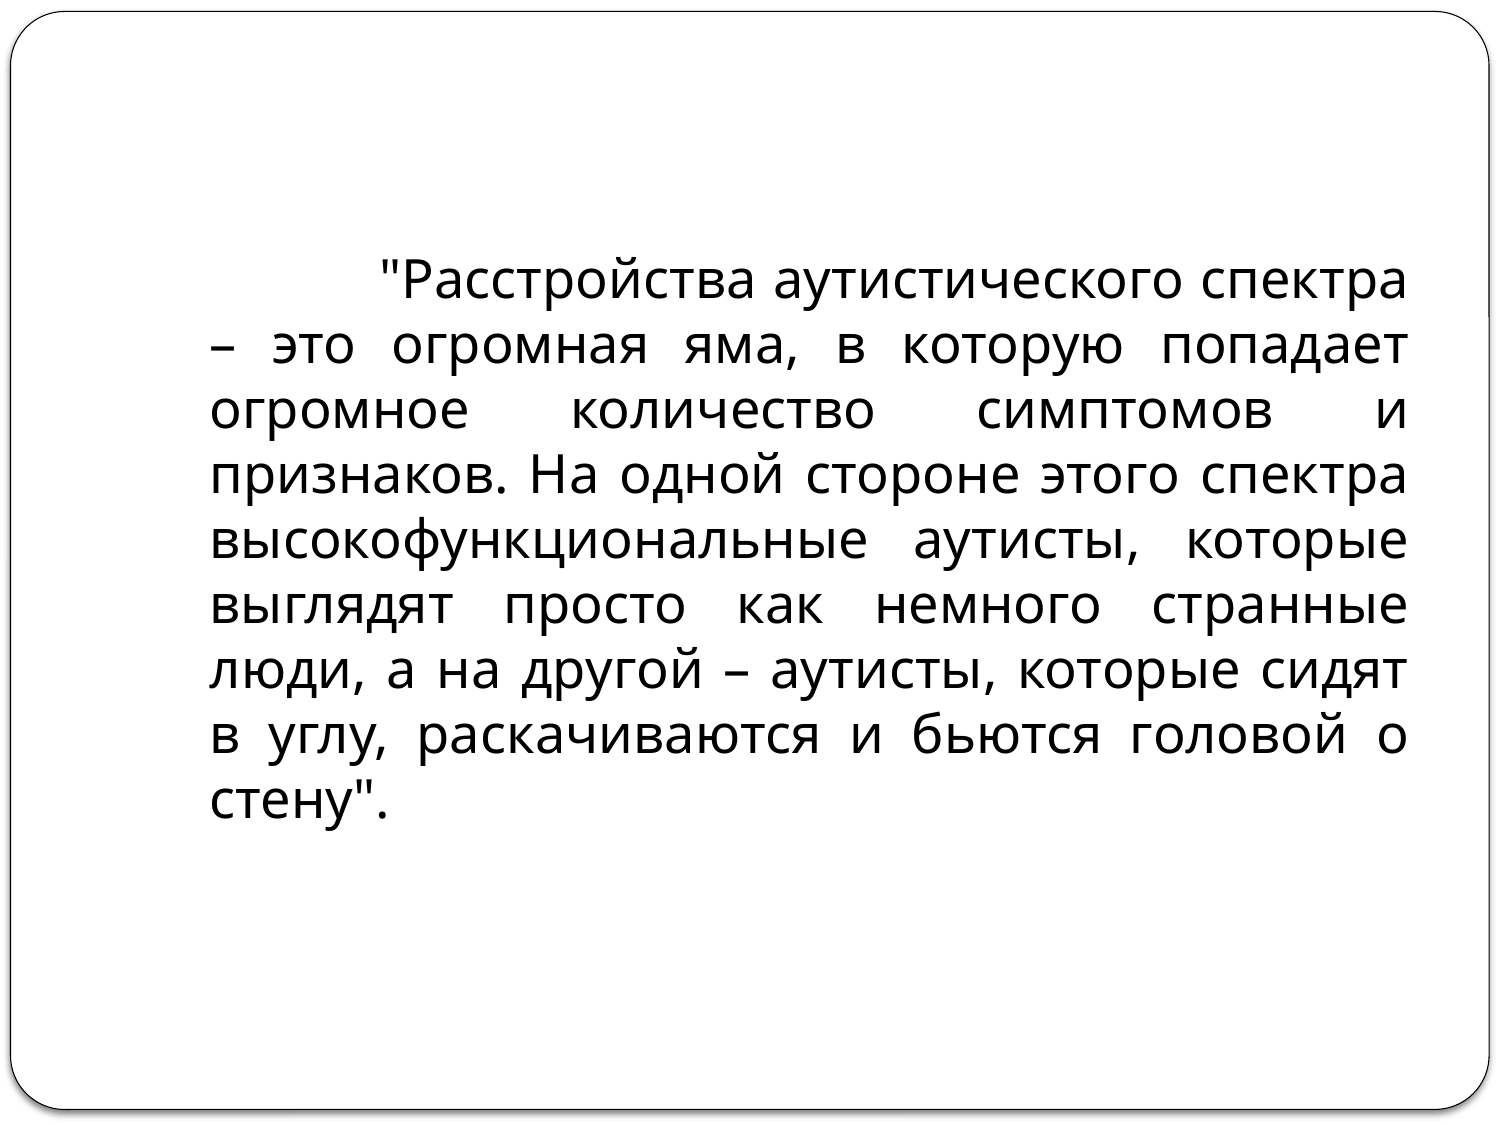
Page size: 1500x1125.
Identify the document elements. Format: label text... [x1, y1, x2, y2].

list "Расстройства аутистического спектра – это огромная яма, в которую попадает огромное количество симптомов и признаков. На одной стороне этого спектра высокофункциональные аутисты, которые выглядят просто как немного странные люди, а на другой – аутисты, которые сидят в углу, раскачиваются и бьются головой о стену". [150, 237, 1425, 988]
